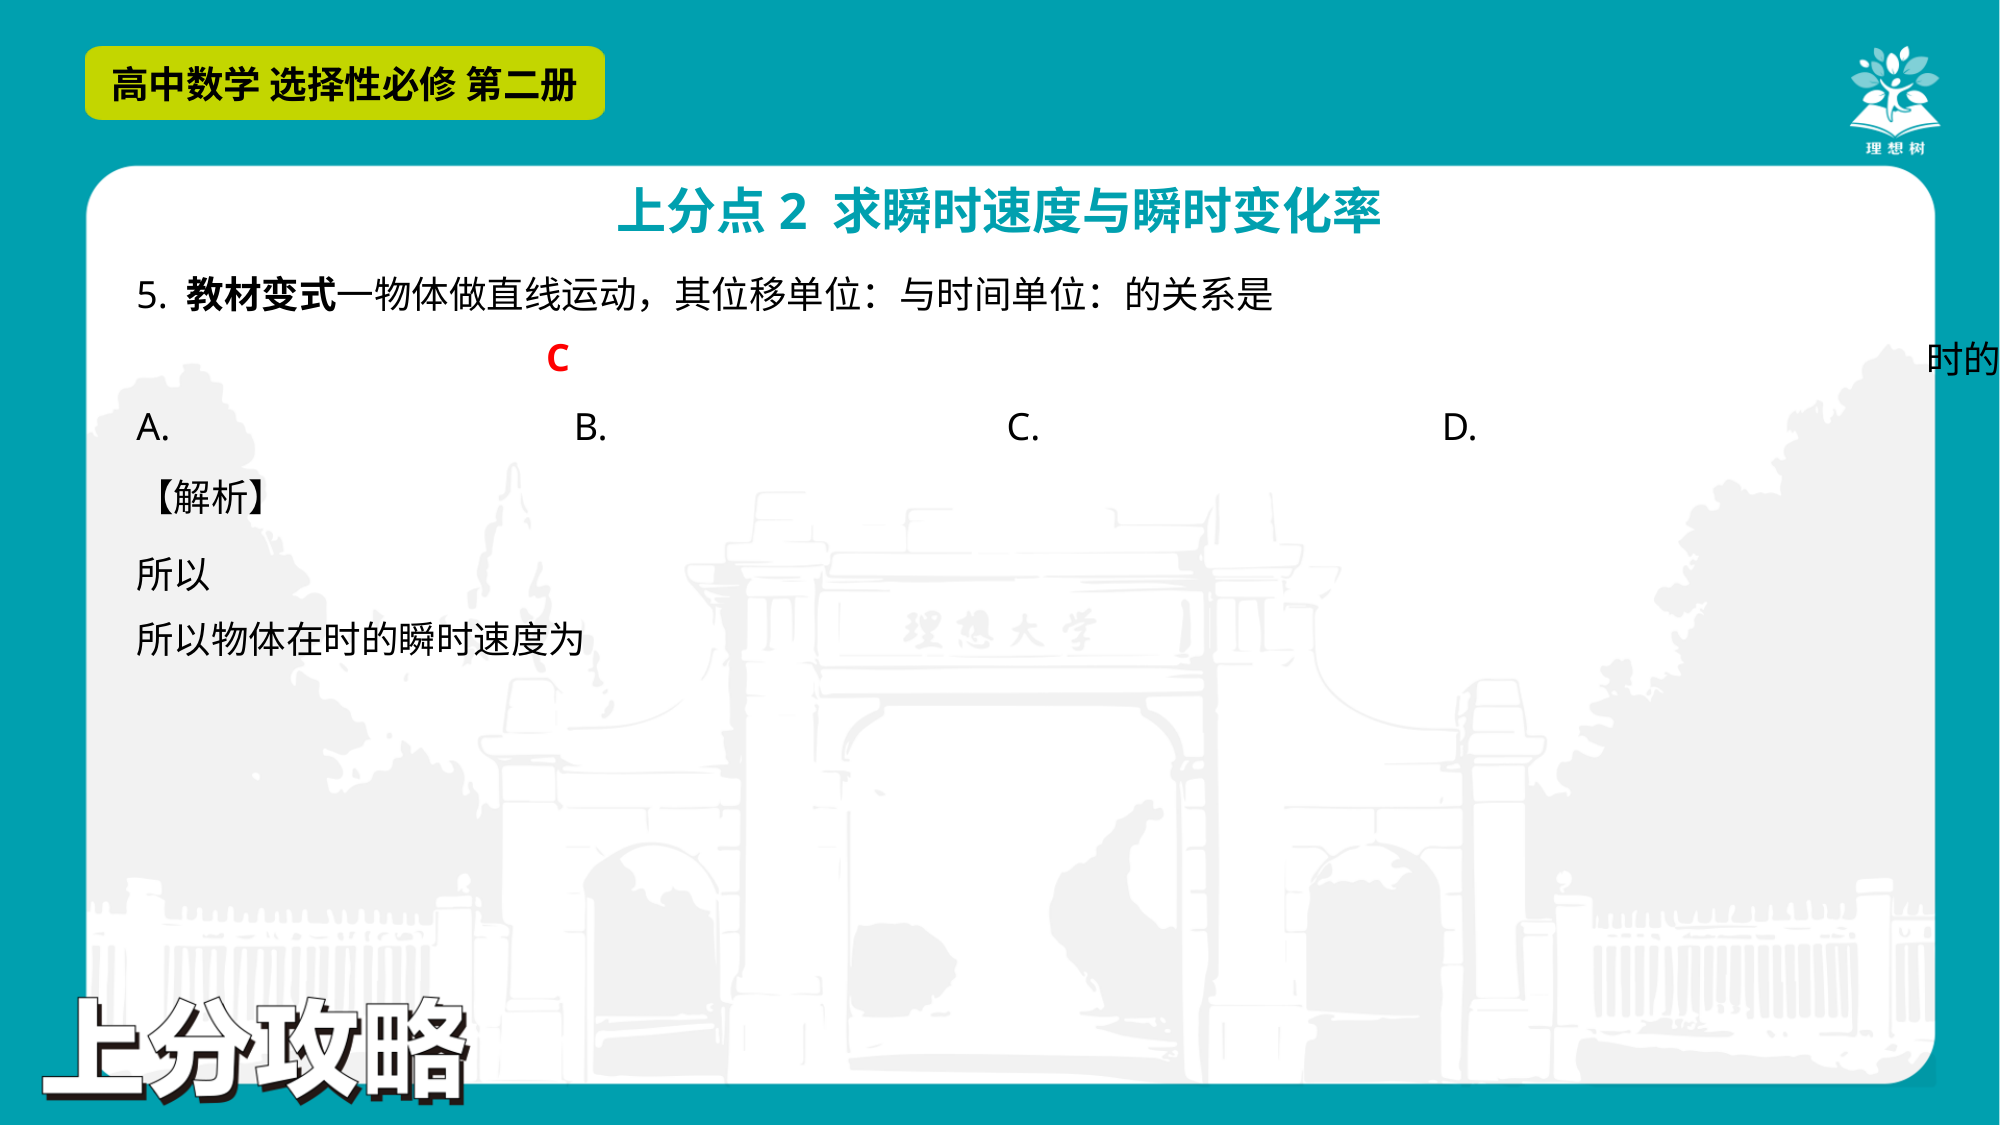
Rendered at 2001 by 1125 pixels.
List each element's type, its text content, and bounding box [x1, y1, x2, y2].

text_box C [530, 314, 586, 373]
picture [0, 0, 2000, 1125]
